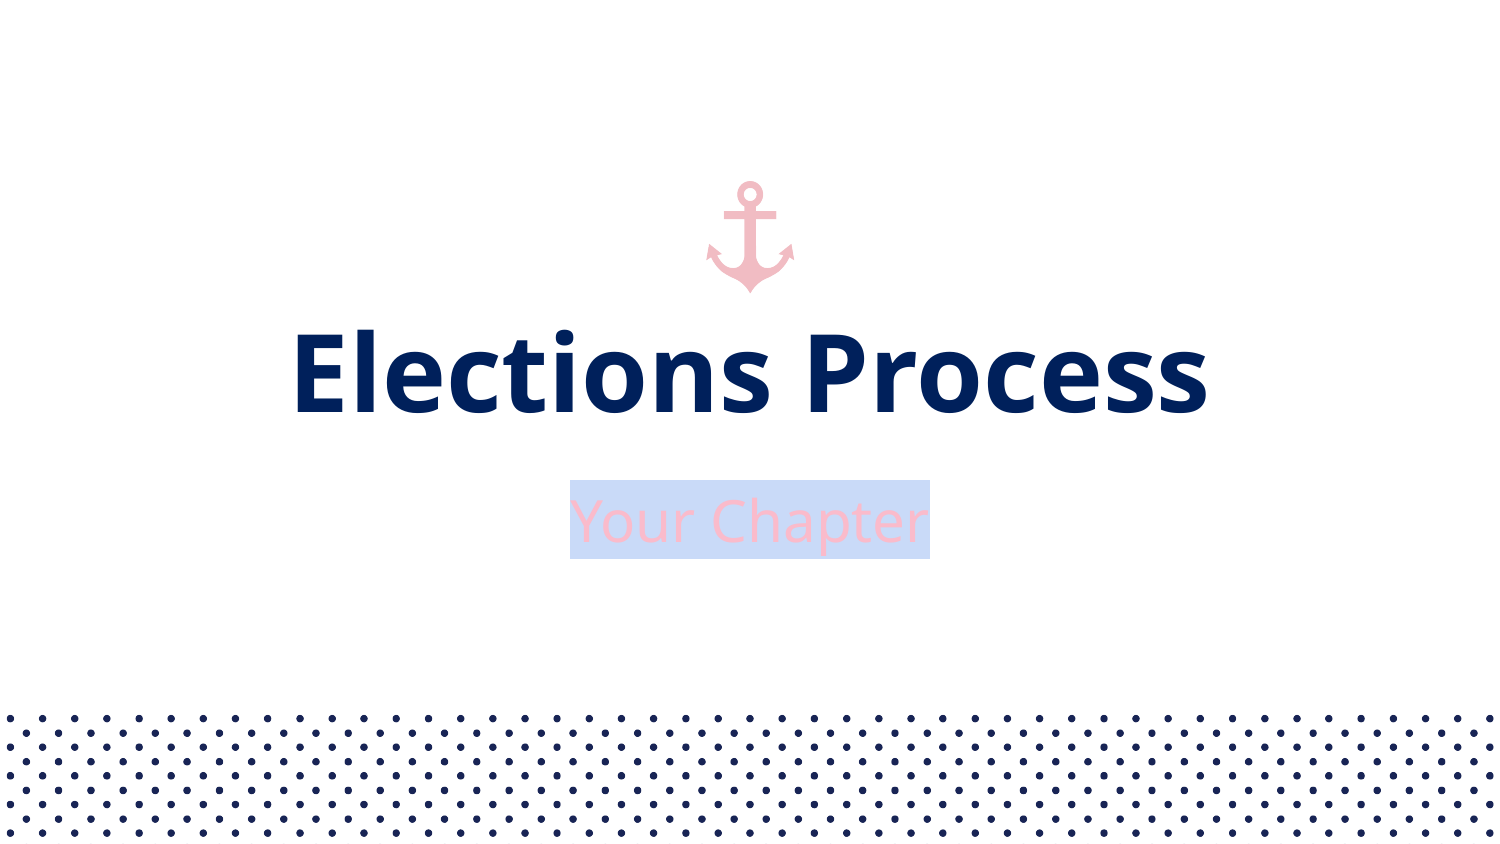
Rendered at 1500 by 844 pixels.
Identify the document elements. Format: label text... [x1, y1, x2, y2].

subtitle Your Chapter [51, 464, 1449, 595]
title Elections Process [51, 122, 1449, 459]
picture [637, 124, 863, 350]
picture [0, 711, 1500, 844]
